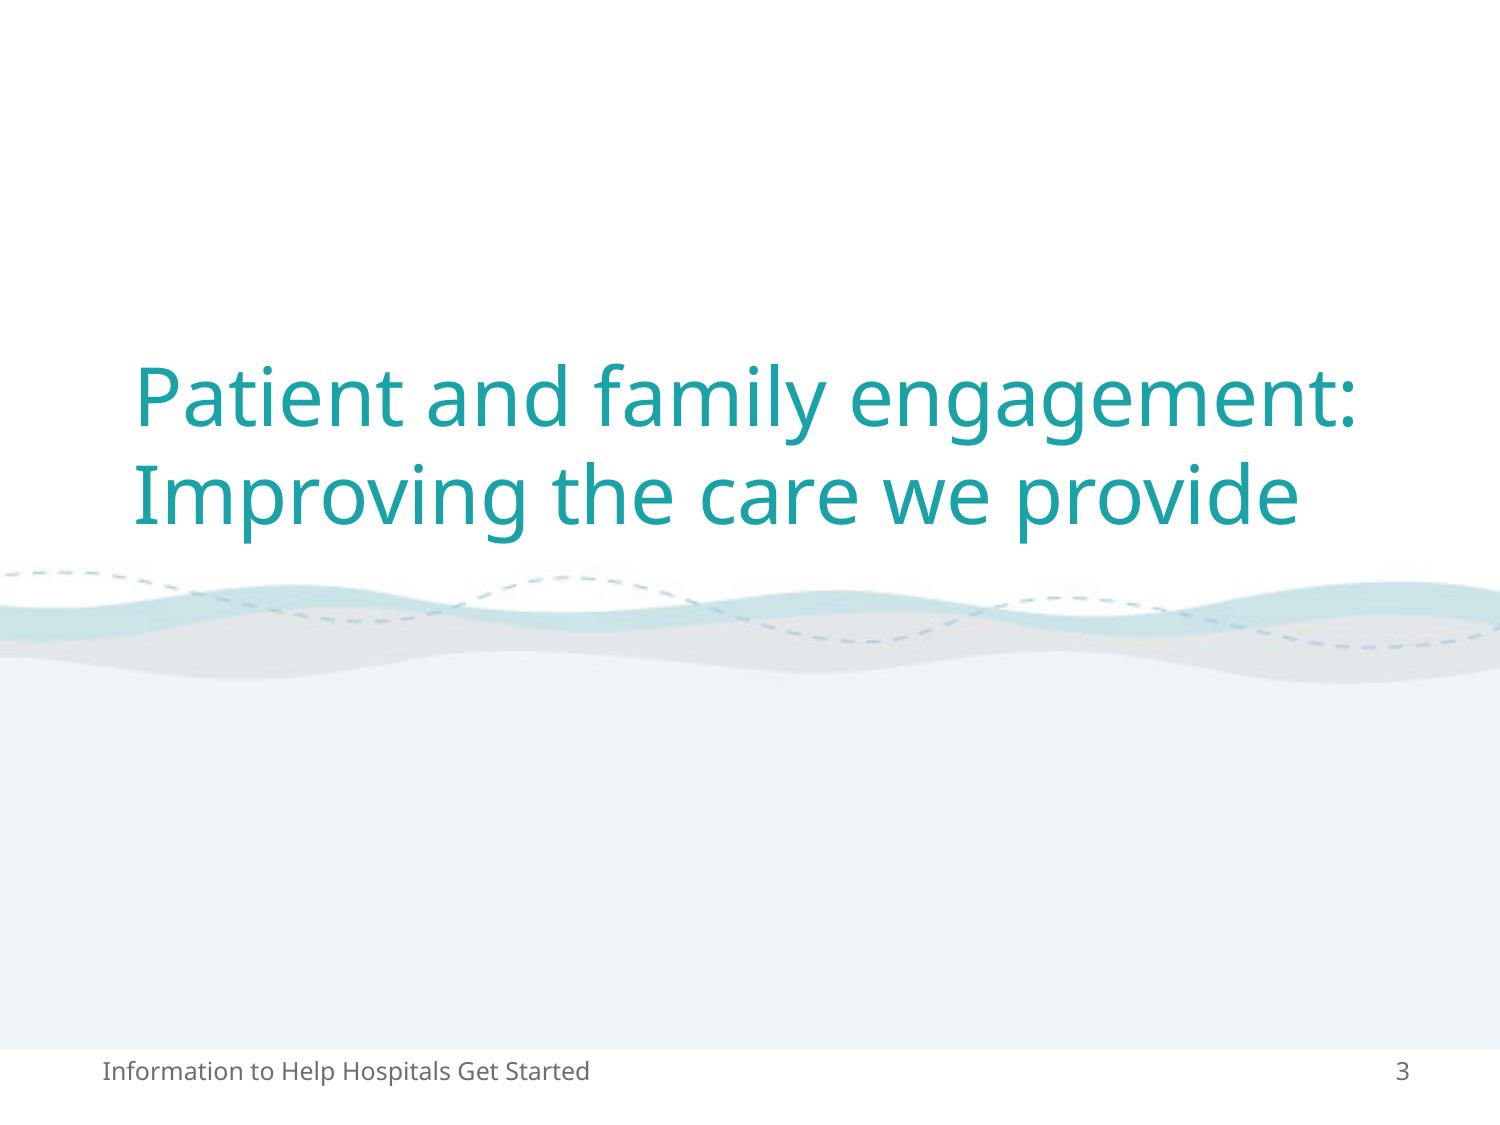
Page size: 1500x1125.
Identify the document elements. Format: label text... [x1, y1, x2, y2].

slide_number 3 [1074, 1042, 1425, 1103]
title Patient and family engagement: Improving the care we provide [118, 324, 1394, 549]
footer Information to Help Hospitals Get Started [87, 1042, 763, 1103]
picture [0, 0, 1500, 1125]
